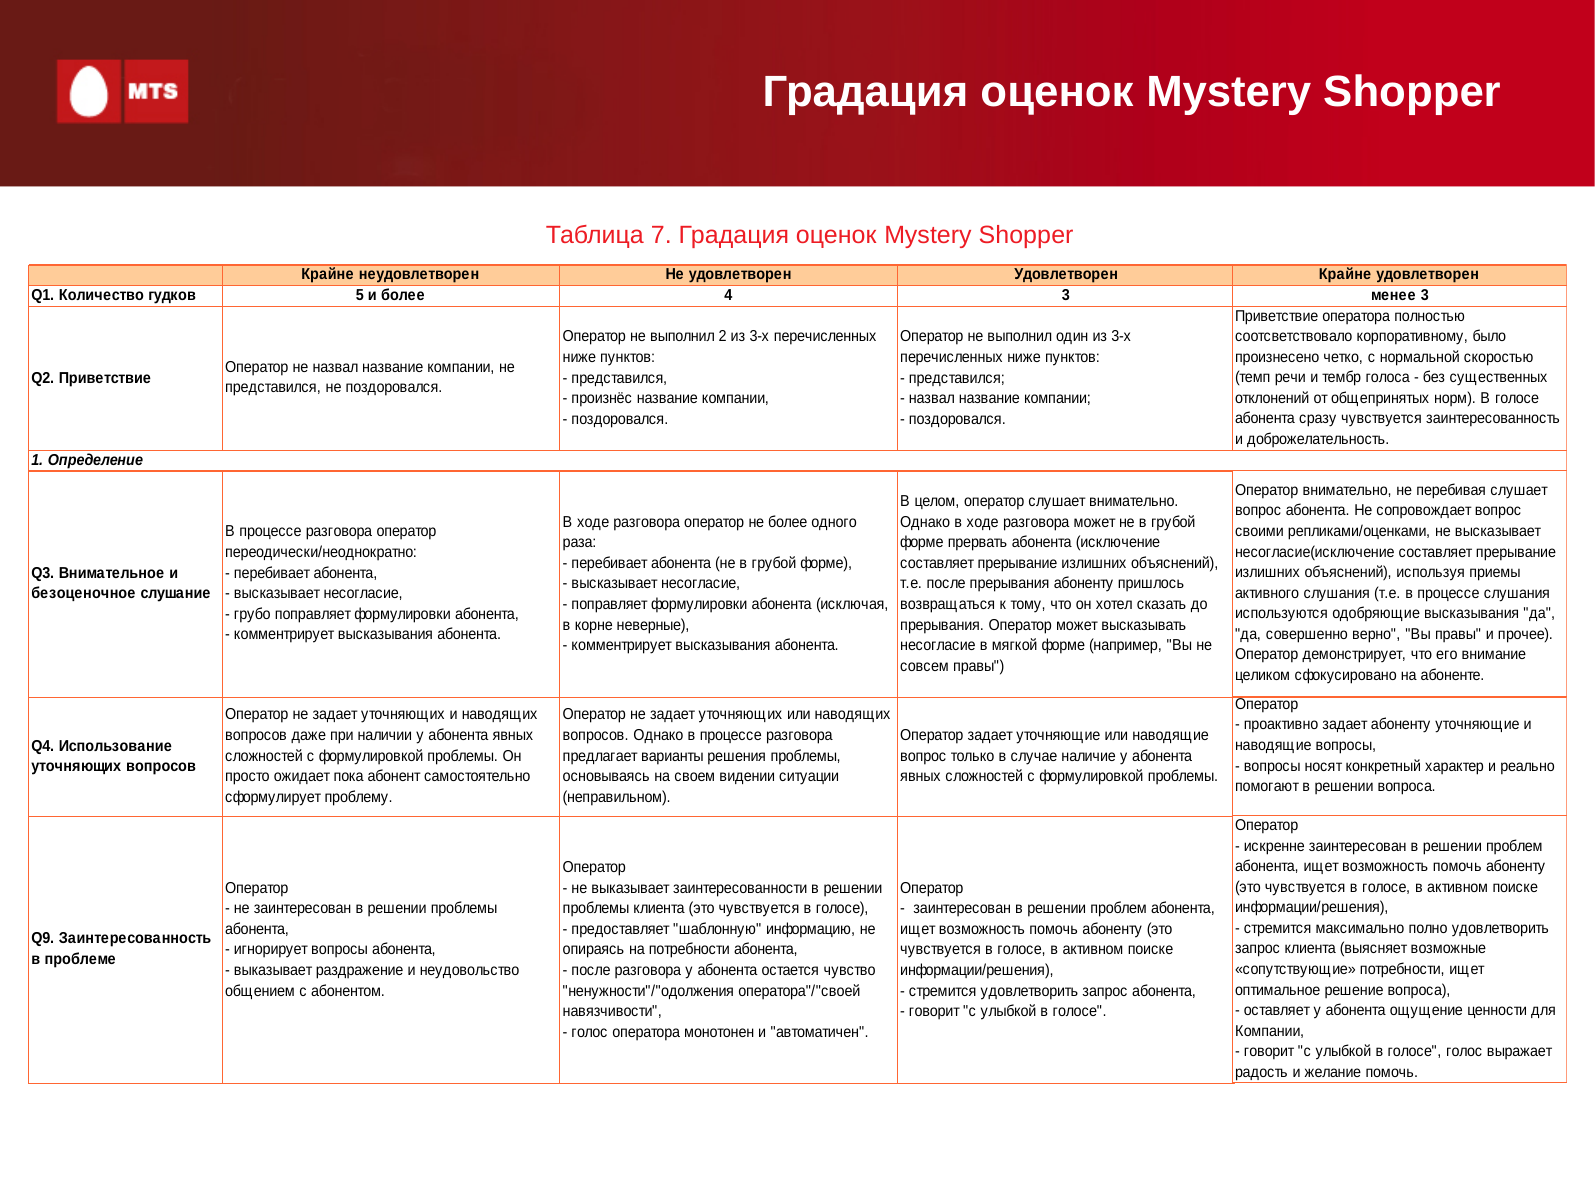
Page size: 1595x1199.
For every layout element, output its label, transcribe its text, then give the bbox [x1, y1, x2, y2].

picture [0, 0, 1595, 1199]
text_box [27, 264, 1568, 1086]
text_box Таблица 7. Градация оценок Mystery Shopper [530, 195, 1089, 257]
text_box Градация оценок Mystery Shopper [235, 62, 1501, 123]
